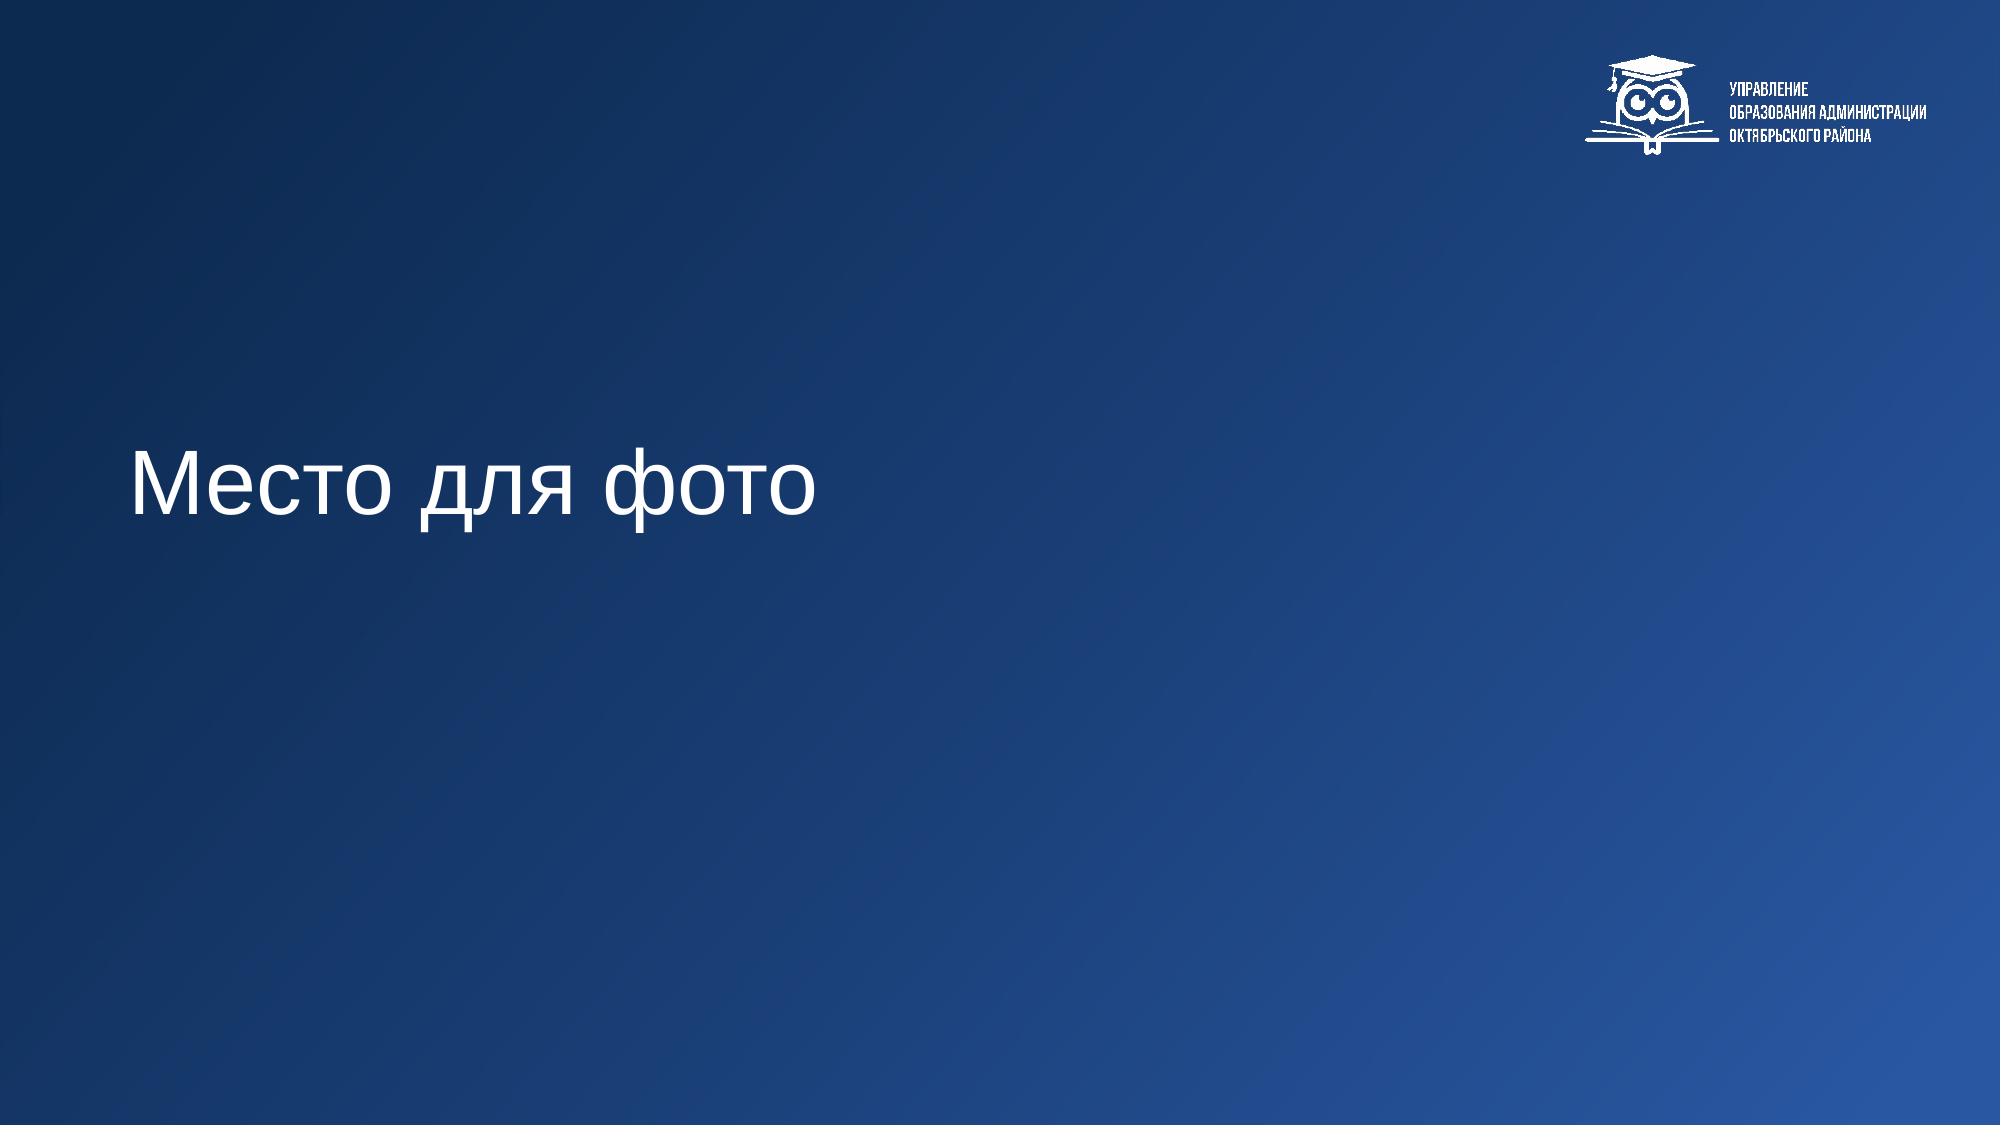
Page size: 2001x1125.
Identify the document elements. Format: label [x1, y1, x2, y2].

list [0, 0, 2000, 1125]
picture [1585, 55, 1926, 155]
